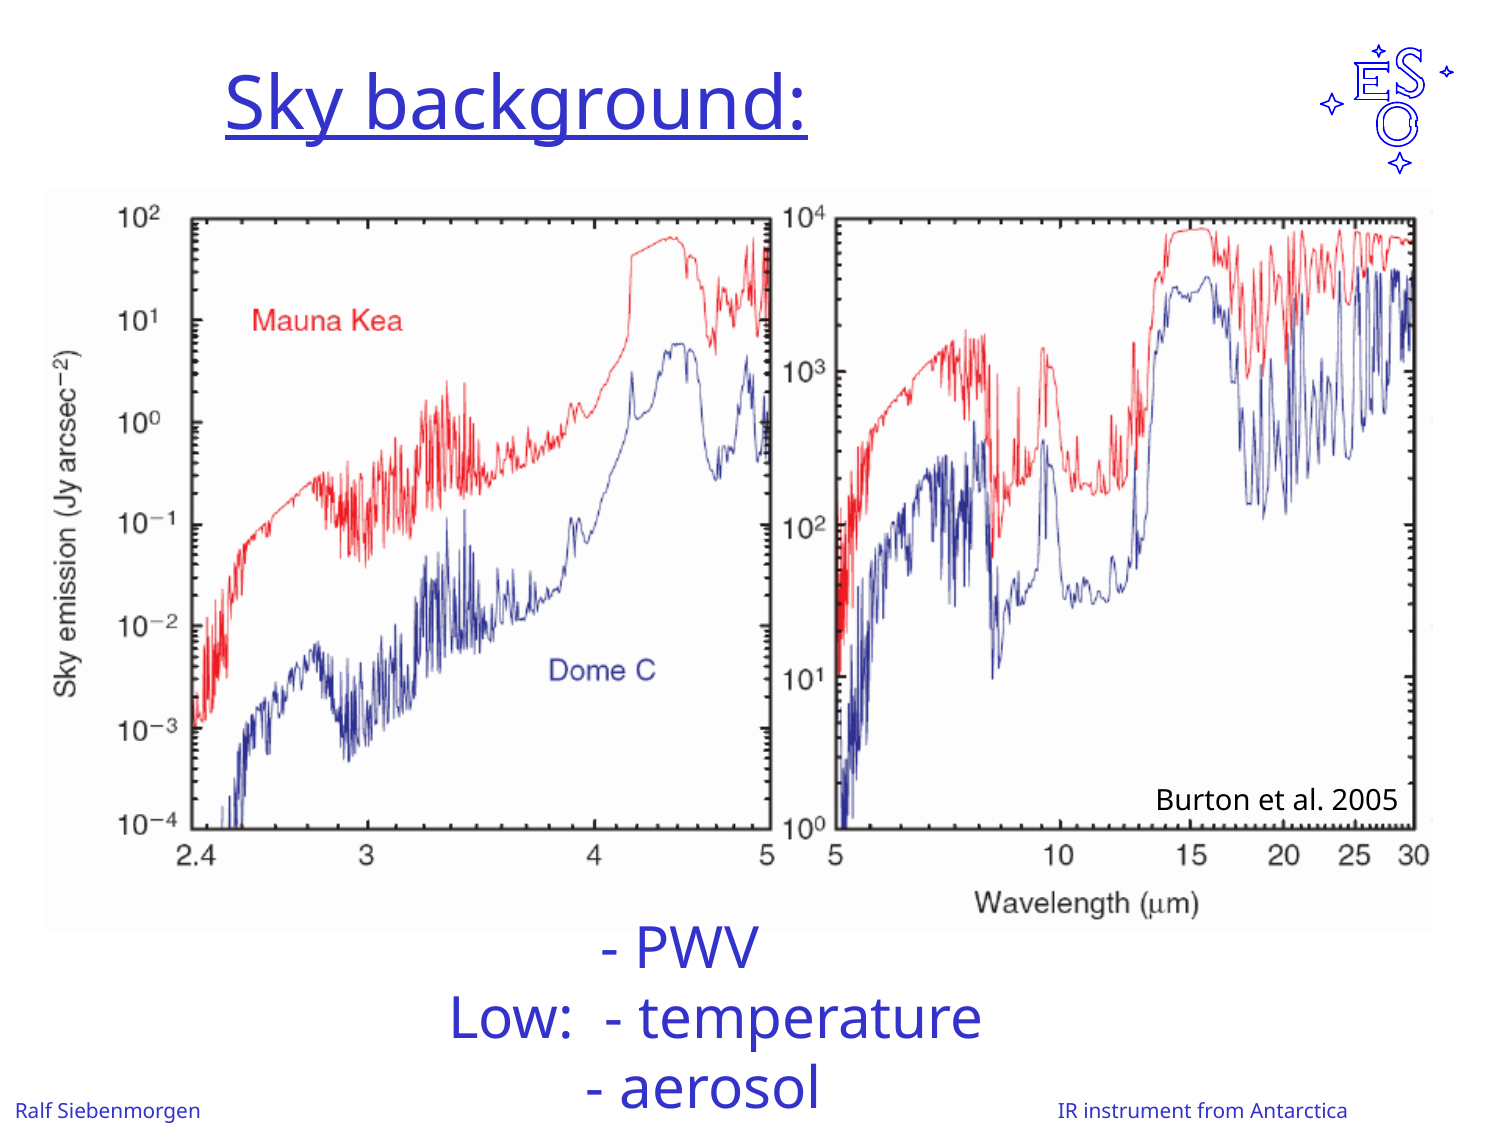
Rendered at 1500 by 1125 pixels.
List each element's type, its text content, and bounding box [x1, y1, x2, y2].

picture [46, 187, 1434, 932]
text_box - PWV Low: - temperature - aerosol [433, 940, 1231, 1125]
text_box Sky background: [209, 46, 823, 152]
